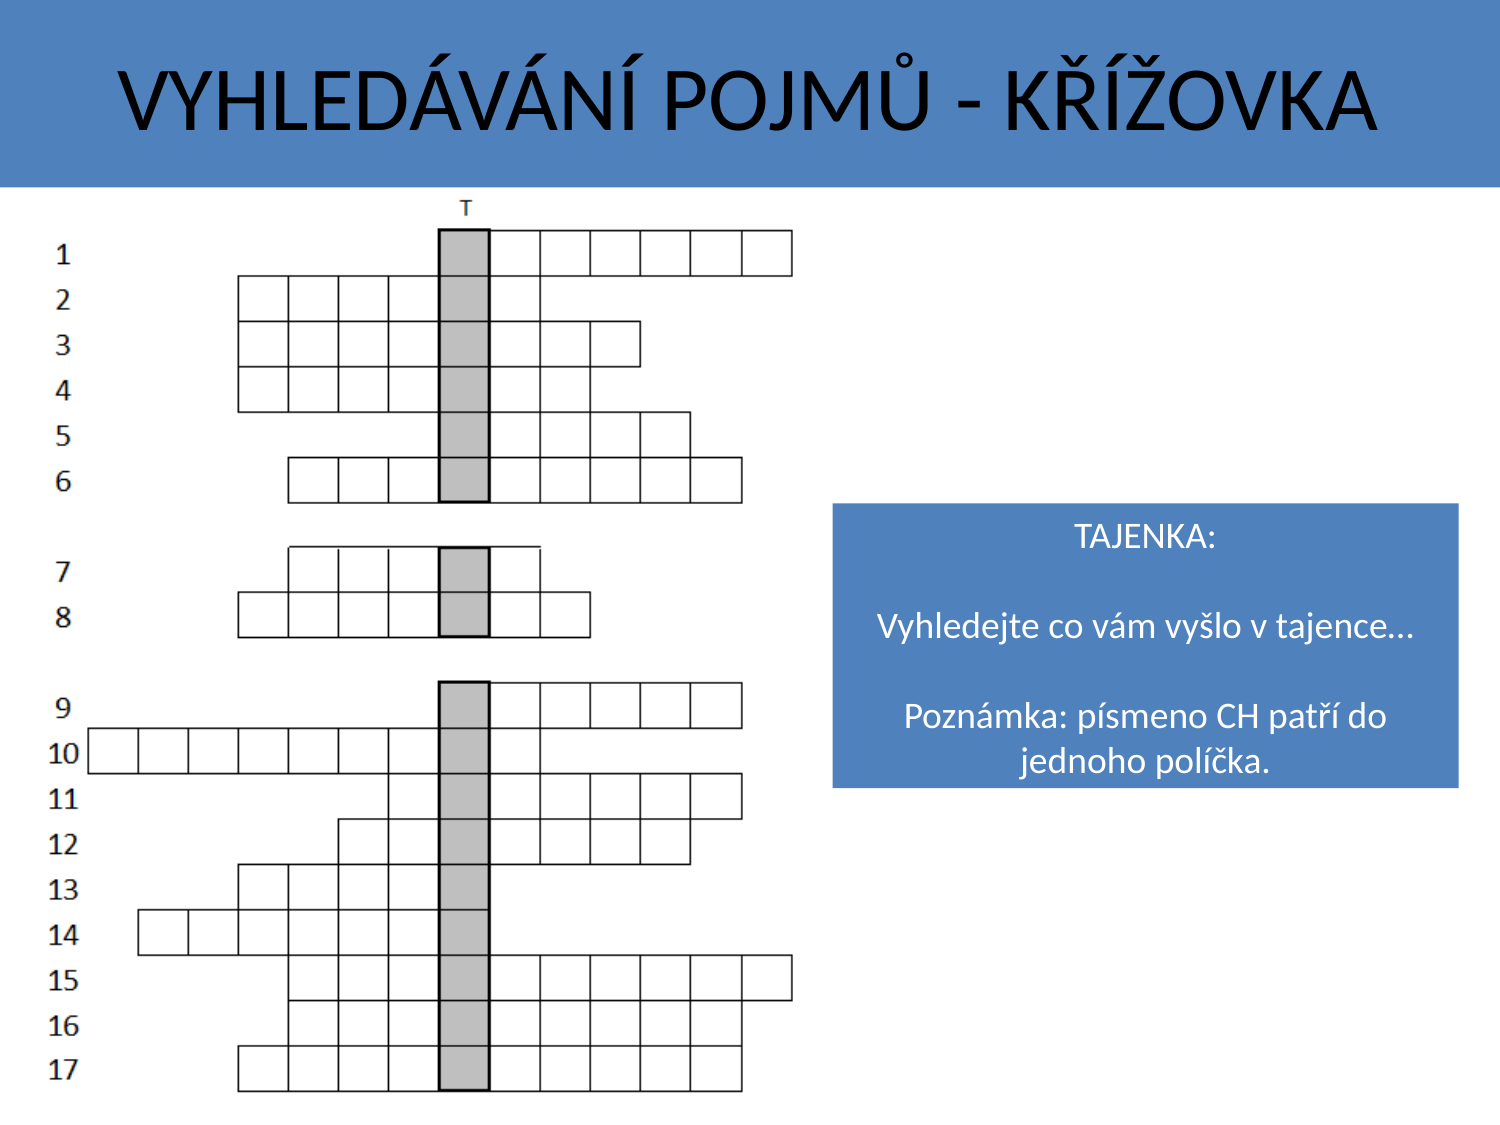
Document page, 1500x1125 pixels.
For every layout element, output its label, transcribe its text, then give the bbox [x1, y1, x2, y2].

picture [0, 191, 818, 1119]
text_box TAJENKA: Vyhledejte co vám vyšlo v tajence… Poznámka: písmeno CH patří do jednoho políčka. [832, 503, 1459, 789]
title VYHLEDÁVÁNÍ POJMŮ - KŘÍŽOVKA [0, 0, 1500, 188]
